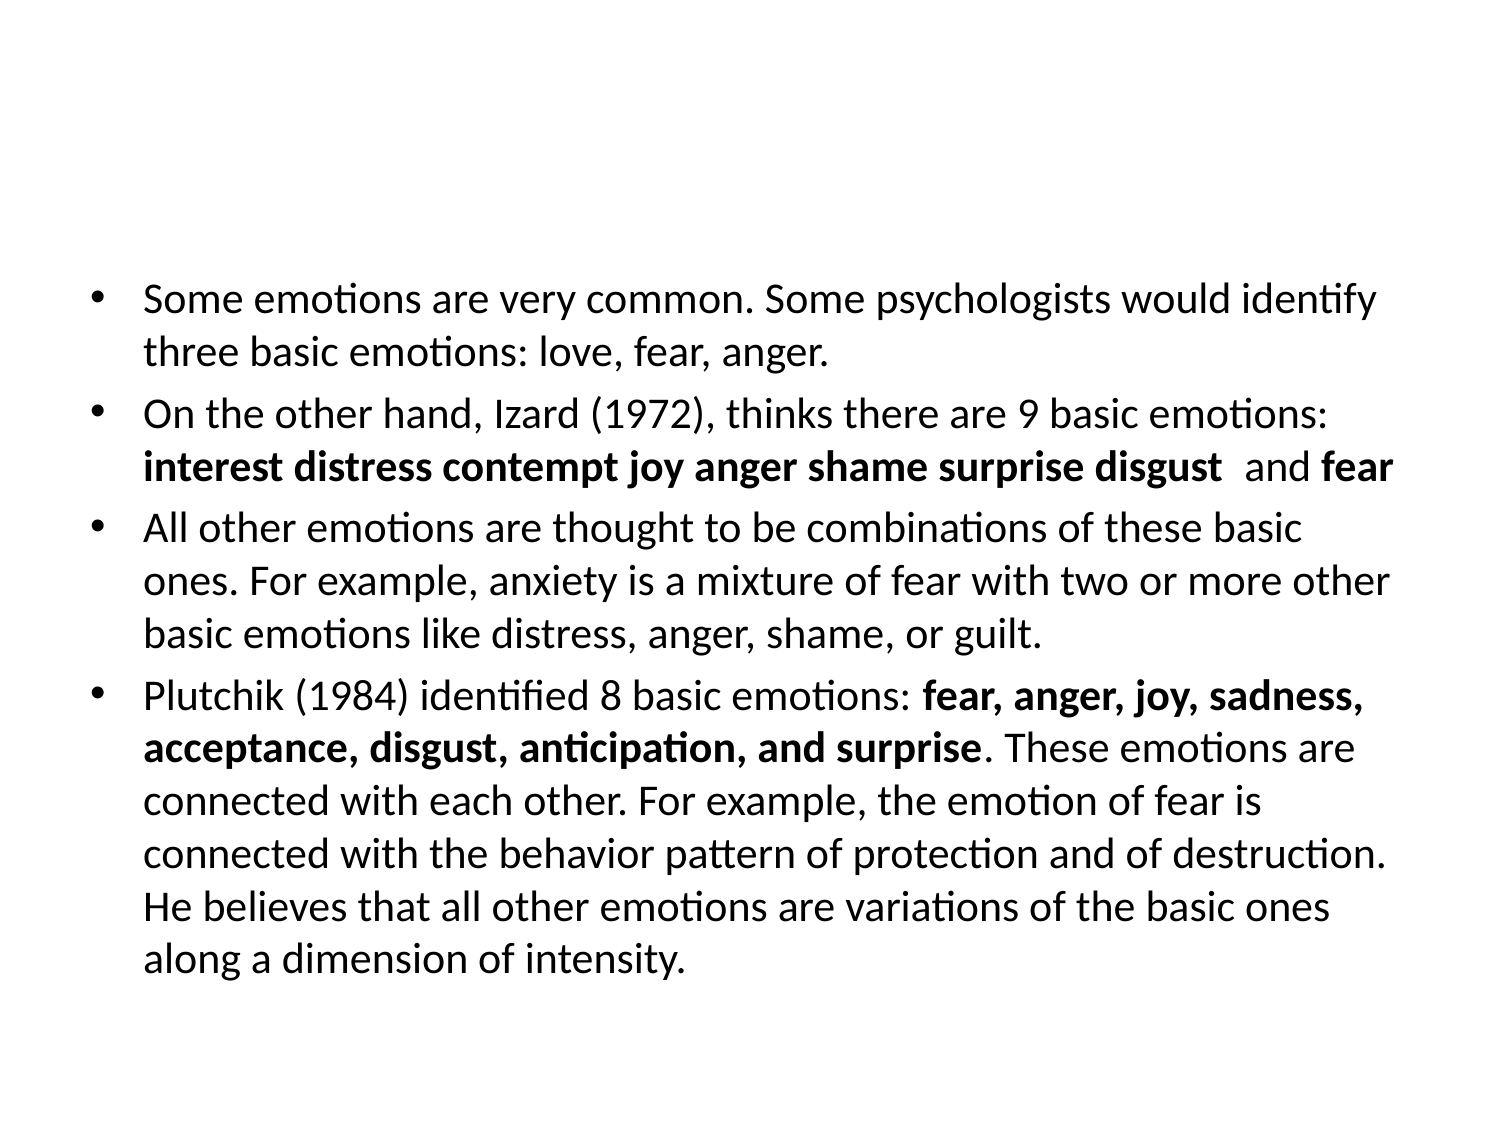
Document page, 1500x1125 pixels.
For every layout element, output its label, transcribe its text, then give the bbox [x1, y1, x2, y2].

list Some emotions are very common. Some psychologists would identify three basic emotions: love, fear, anger. On the other hand, Izard (1972), thinks there are 9 basic emotions: interest distress contempt joy anger shame surprise disgust and fear All other emotions are thought to be combinations of these basic ones. For example, anxiety is a mixture of fear with two or more other basic emotions like distress, anger, shame, or guilt. Plutchik (1984) identified 8 basic emotions: fear, anger, joy, sadness, acceptance, disgust, anticipation, and surprise. These emotions are connected with each other. For example, the emotion of fear is connected with the behavior pattern of protection and of destruction. He believes that all other emotions are variations of the basic ones along a dimension of intensity. [75, 262, 1425, 1005]
